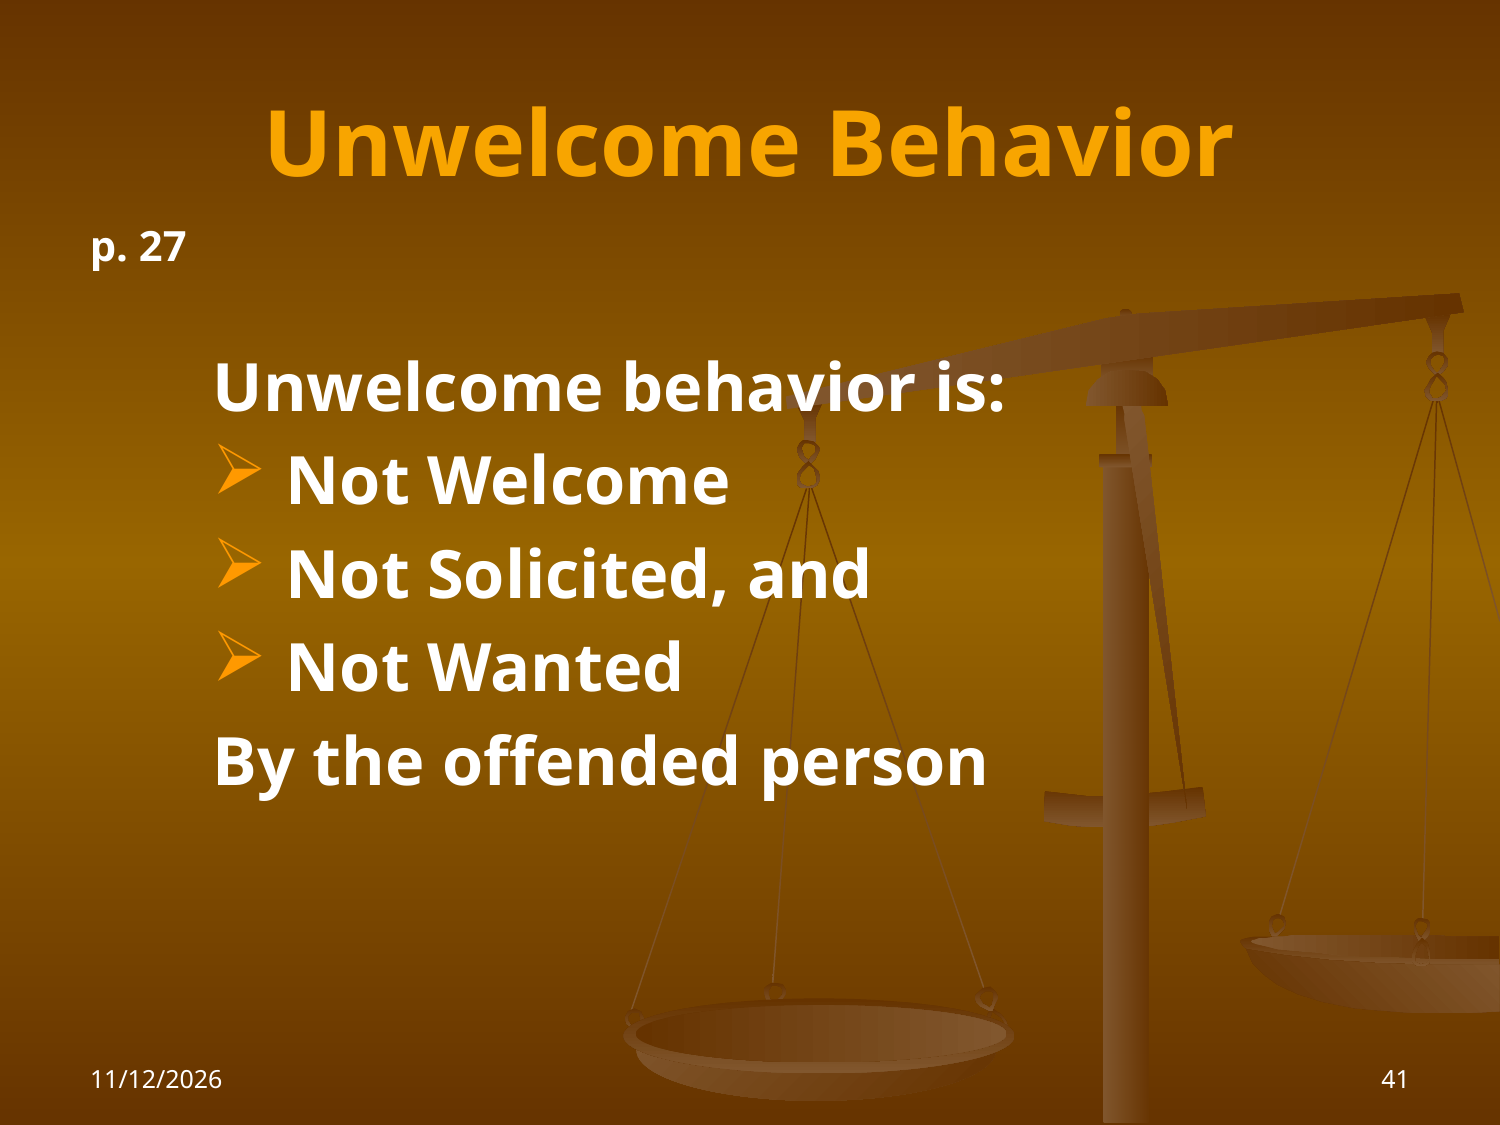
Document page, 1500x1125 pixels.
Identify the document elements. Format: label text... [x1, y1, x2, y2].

slide_number 41 [1074, 1029, 1426, 1106]
list Unwelcome behavior is: Not Welcome Not Solicited, and Not Wanted By the offended person [149, 337, 1113, 863]
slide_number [74, 1029, 426, 1106]
title Unwelcome Behavior [74, 45, 1426, 234]
text_box p. 27 [74, 212, 225, 278]
